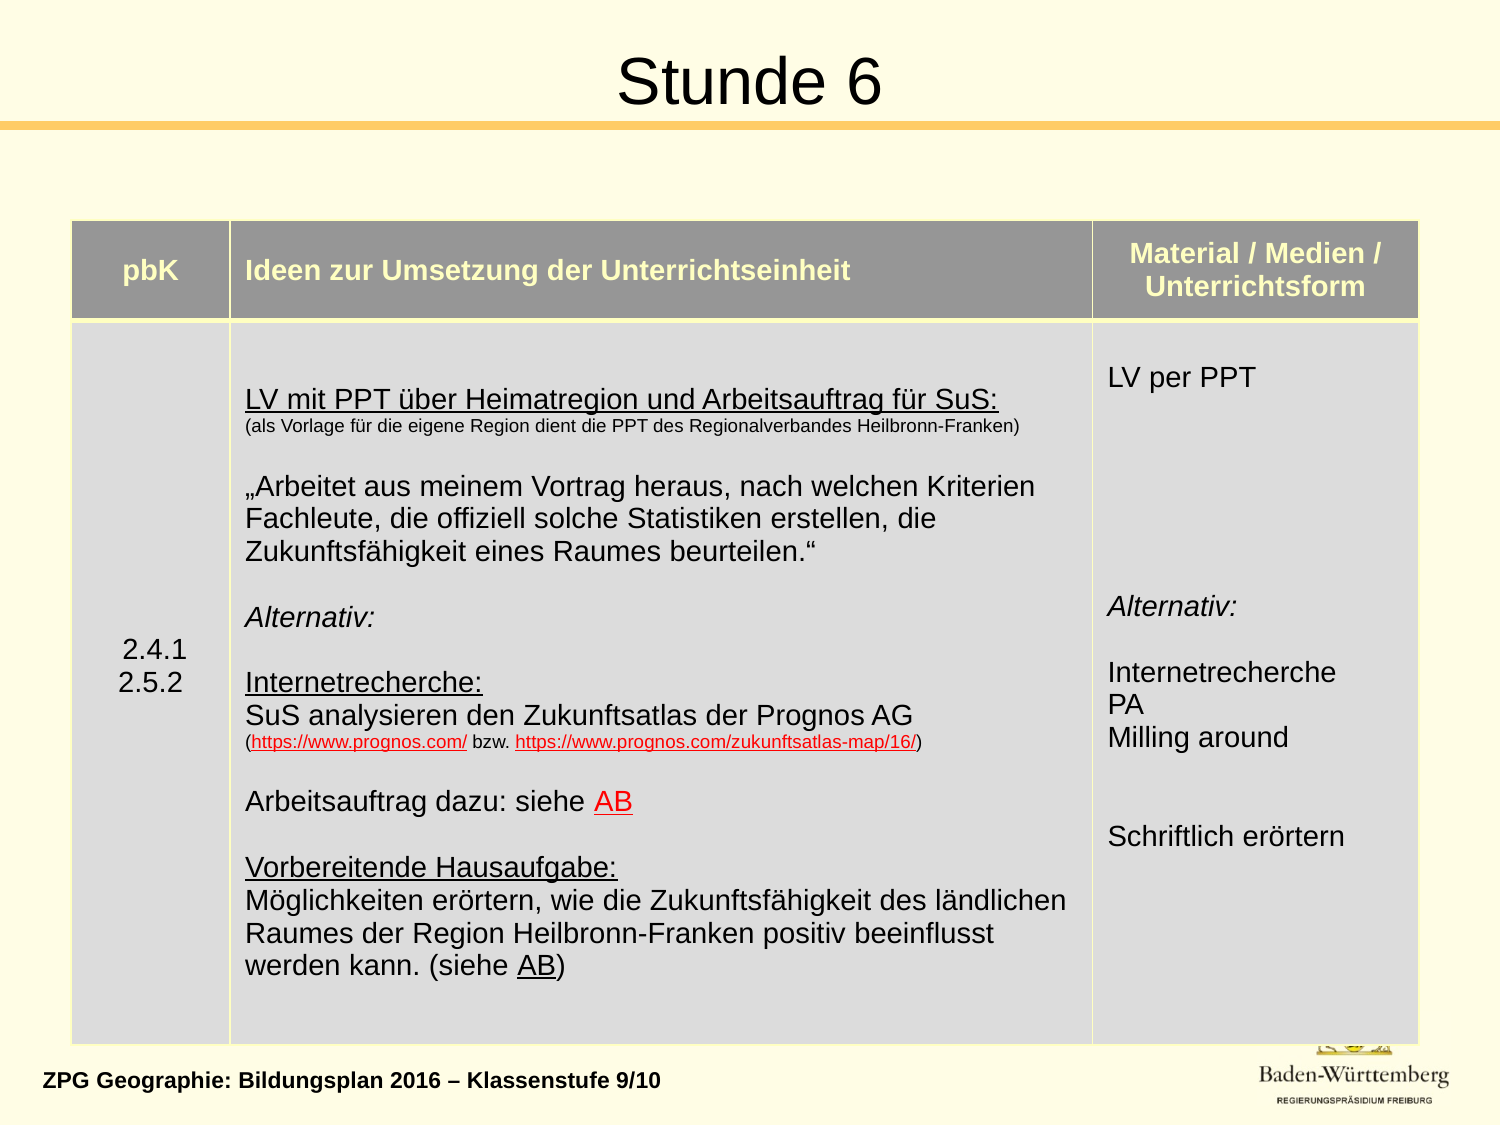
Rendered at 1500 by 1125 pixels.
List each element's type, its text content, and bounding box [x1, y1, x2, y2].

table_header pbK [72, 221, 229, 318]
table_header Ideen zur Umsetzung der Unterrichtseinheit [231, 221, 1092, 318]
table_cell LV per PPT Alternativ: Internetrecherche PA Milling around Schriftlich erörtern [1093, 323, 1418, 1044]
table_cell LV mit PPT über Heimatregion und Arbeitsauftrag für SuS: (als Vorlage für die eigene Region dient die PPT des Regionalverbandes Heilbronn-Franken) „Arbeitet aus meinem Vortrag heraus, nach welchen Kriterien Fachleute, die offiziell solche Statistiken erstellen, die Zukunftsfähigkeit eines Raumes beurteilen.“ Alternativ: Internetrecherche: SuS analysieren den Zukunftsatlas der Prognos AG (https://www.prognos.com/ bzw. https://www.prognos.com/zukunftsatlas-map/16/) Arbeitsauftrag dazu: siehe AB Vorbereitende Hausaufgabe: Möglichkeiten erörtern, wie die Zukunftsfähigkeit des ländlichen Raumes der Region Heilbronn-Franken positiv beeinflusst werden kann. (siehe AB) [231, 323, 1092, 1044]
title Stunde 6 [0, 0, 1500, 119]
table_header Material / Medien / Unterrichtsform [1093, 221, 1418, 318]
table_cell 2.4.1 2.5.2 [72, 323, 229, 1044]
picture [1257, 1011, 1451, 1106]
